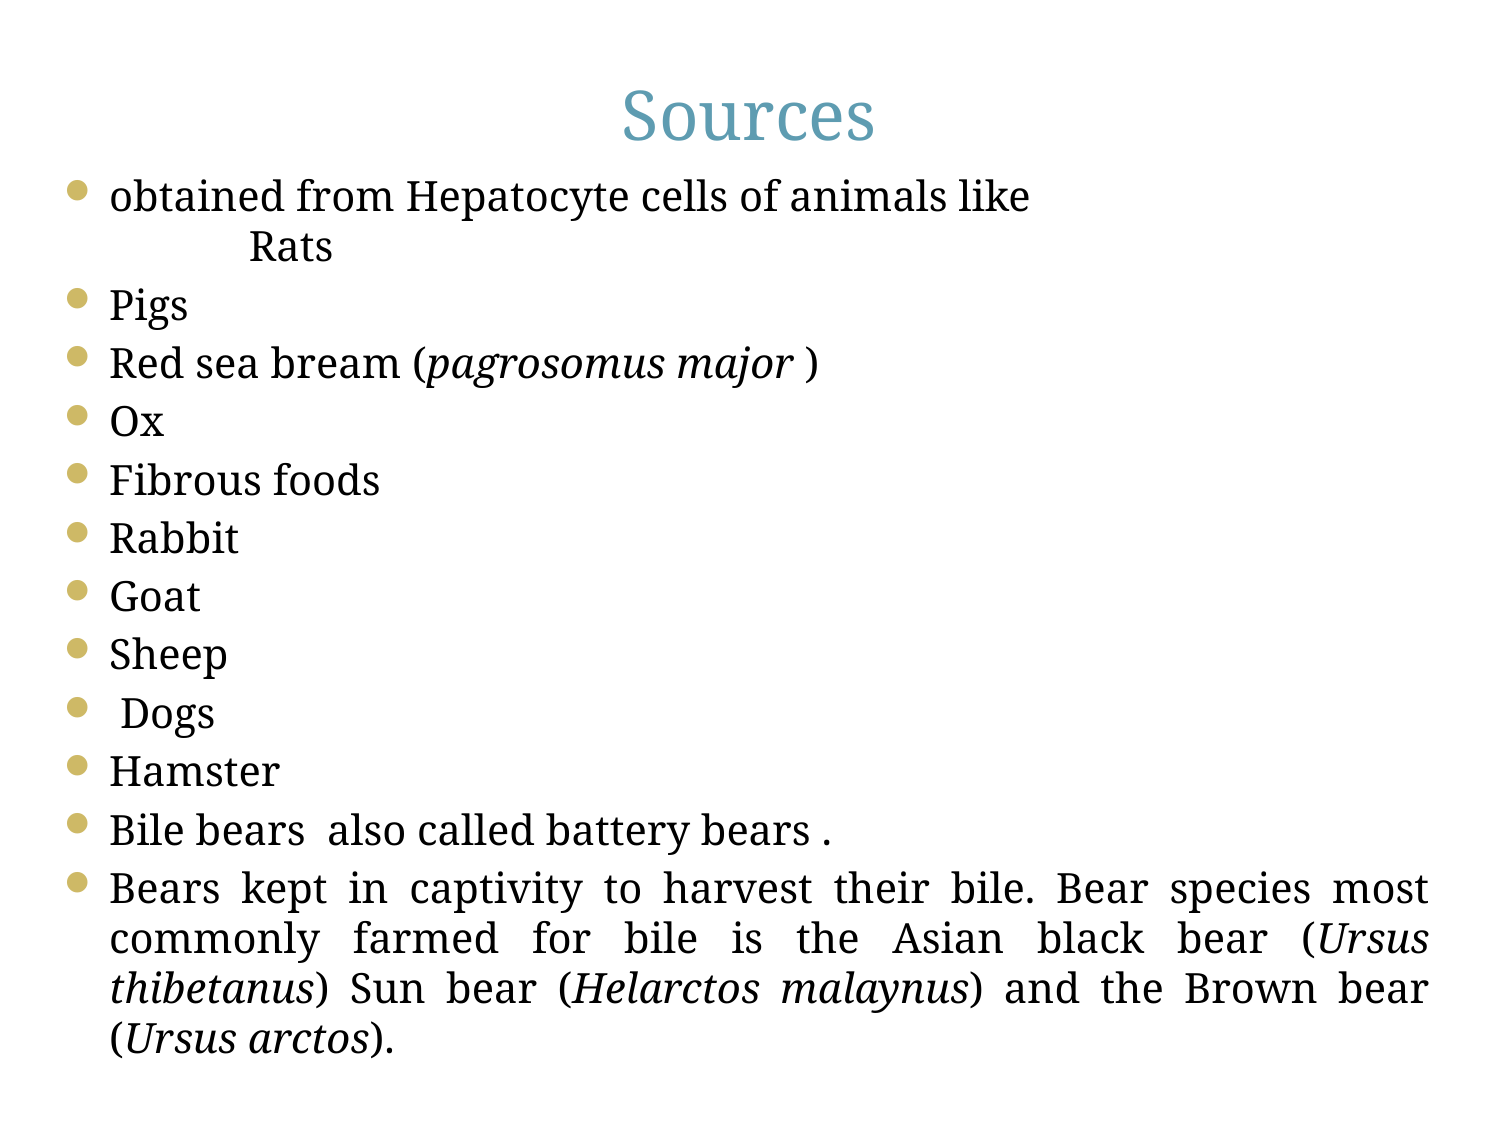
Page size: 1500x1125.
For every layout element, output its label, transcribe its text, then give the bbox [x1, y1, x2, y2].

list obtained from Hepatocyte cells of animals like Rats Pigs Red sea bream (pagrosomus major ) Ox Fibrous foods Rabbit Goat Sheep Dogs Hamster Bile bears also called battery bears . Bears kept in captivity to harvest their bile. Bear species most commonly farmed for bile is the Asian black bear (Ursus thibetanus) Sun bear (Helarctos malaynus) and the Brown bear (Ursus arctos). [49, 162, 1445, 1075]
slide_number 7 [715, 168, 791, 241]
title Sources [49, 37, 1450, 162]
